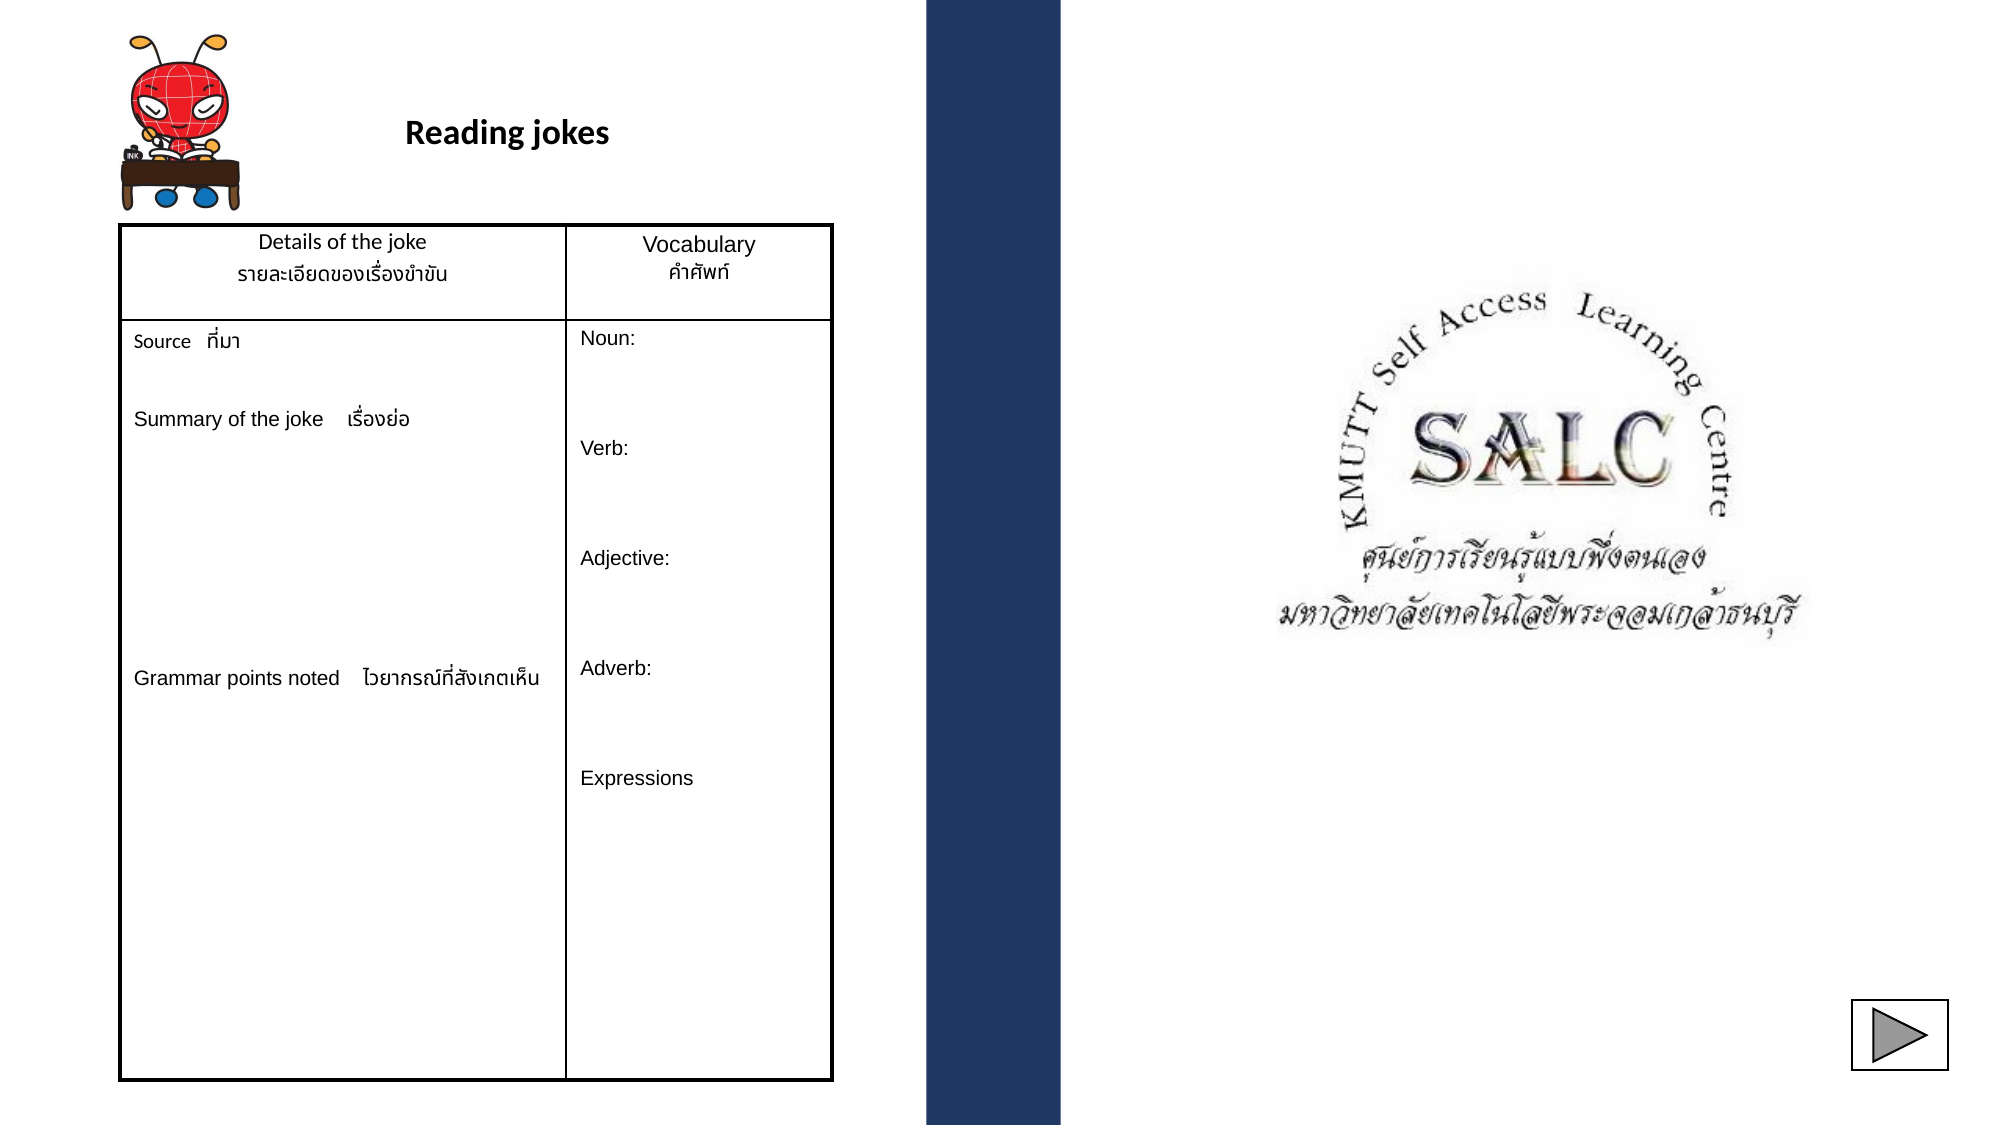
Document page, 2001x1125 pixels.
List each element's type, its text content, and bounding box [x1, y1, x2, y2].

text_box [925, 0, 1062, 1125]
picture [119, 33, 244, 214]
text_box Reading jokes [277, 101, 739, 160]
text_box [1851, 999, 1949, 1071]
table_cell Source ที่มา Summary of the joke เรื่องย่อ Grammar points noted ไวยากรณ์ที่สังเกตเห็น [122, 321, 565, 1078]
table_cell Noun: Verb: Adjective: Adverb: Expressions [567, 321, 830, 1078]
picture [1276, 246, 1813, 694]
table_header Details of the joke รายละเอียดของเรื่องขำขัน [122, 227, 565, 319]
table_header Vocabulary คำศัพท์ [567, 227, 830, 319]
